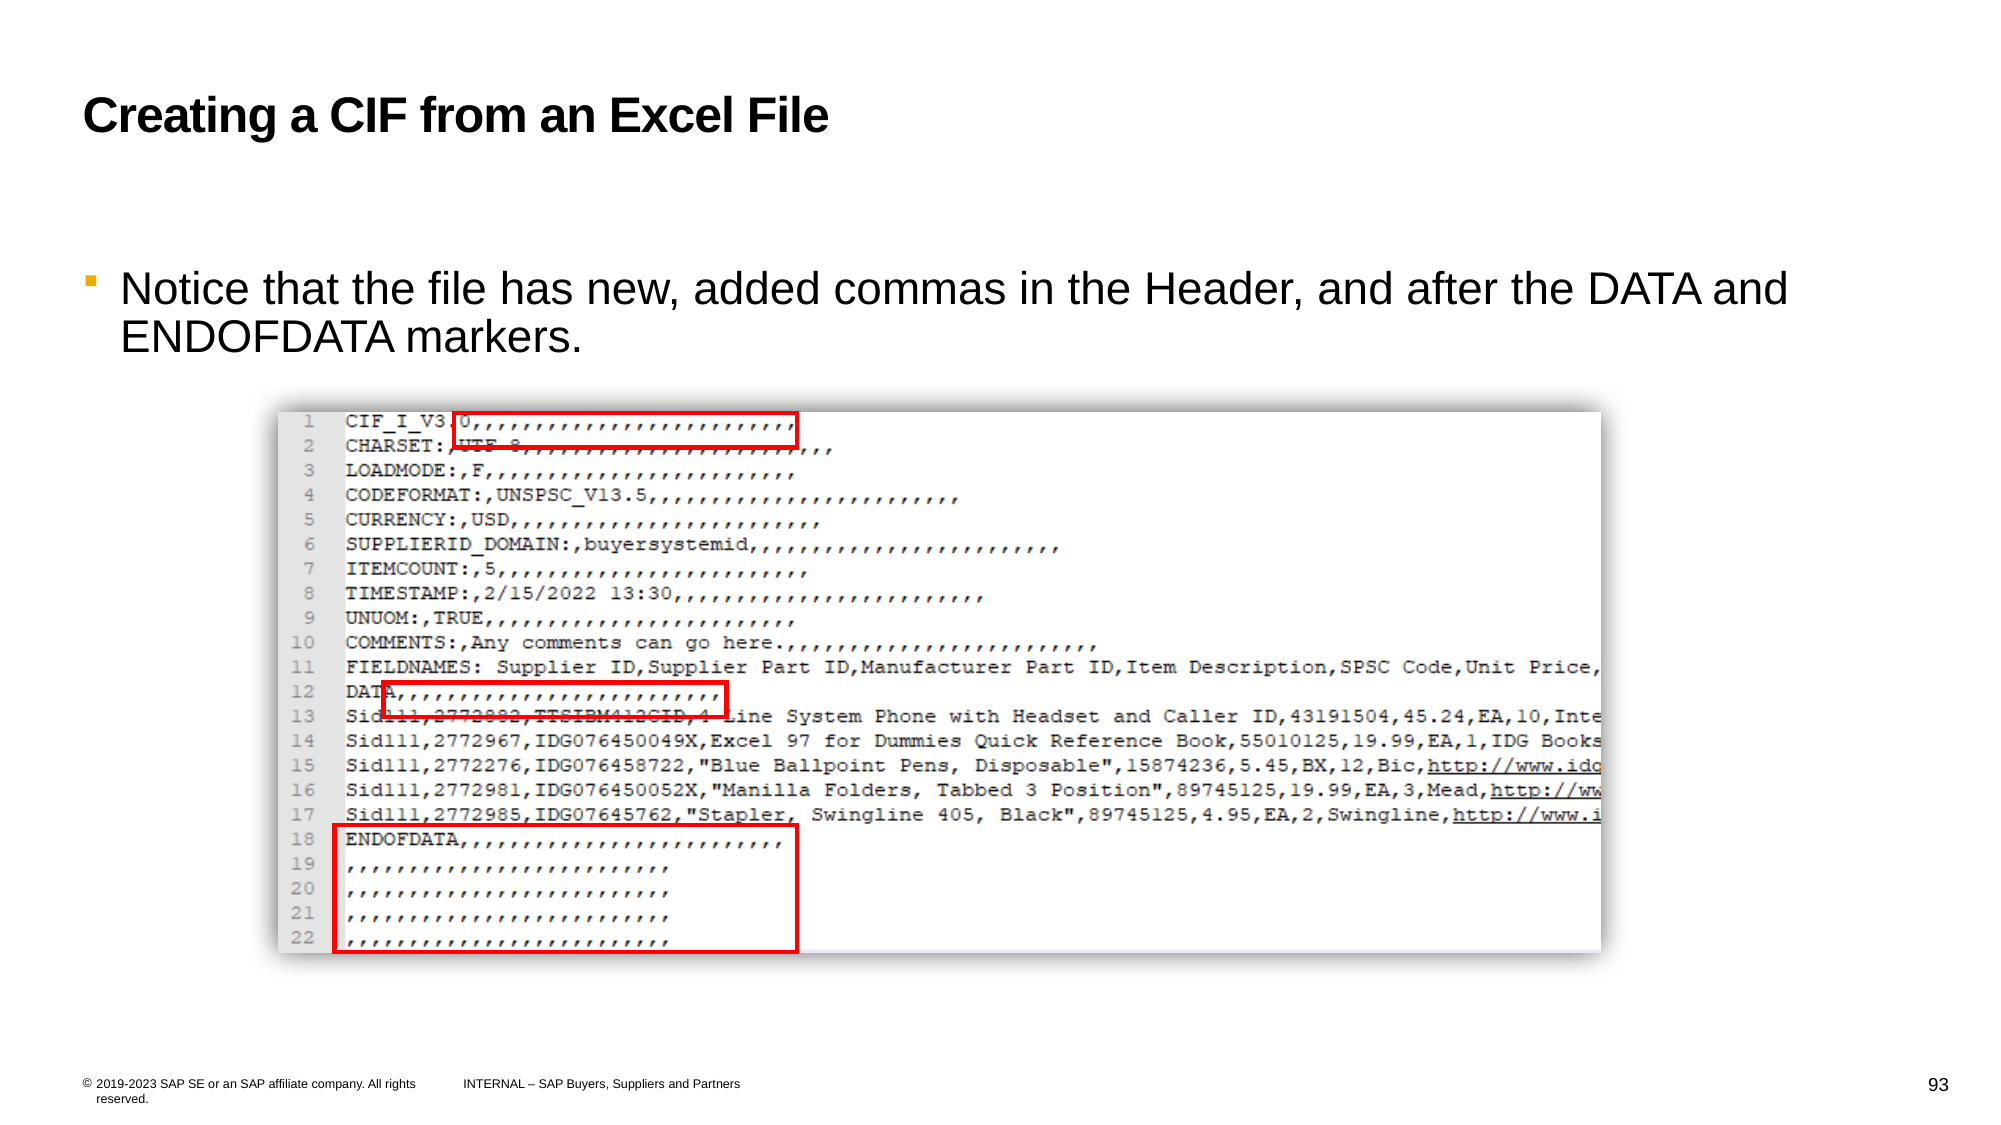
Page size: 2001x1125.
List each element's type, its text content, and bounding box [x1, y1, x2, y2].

list Notice that the file has new, added commas in the Header, and after the DATA and ENDOFDATA markers. [82, 265, 1918, 1040]
picture [278, 412, 1601, 953]
title Creating a CIF from an Excel File [82, 82, 1918, 144]
